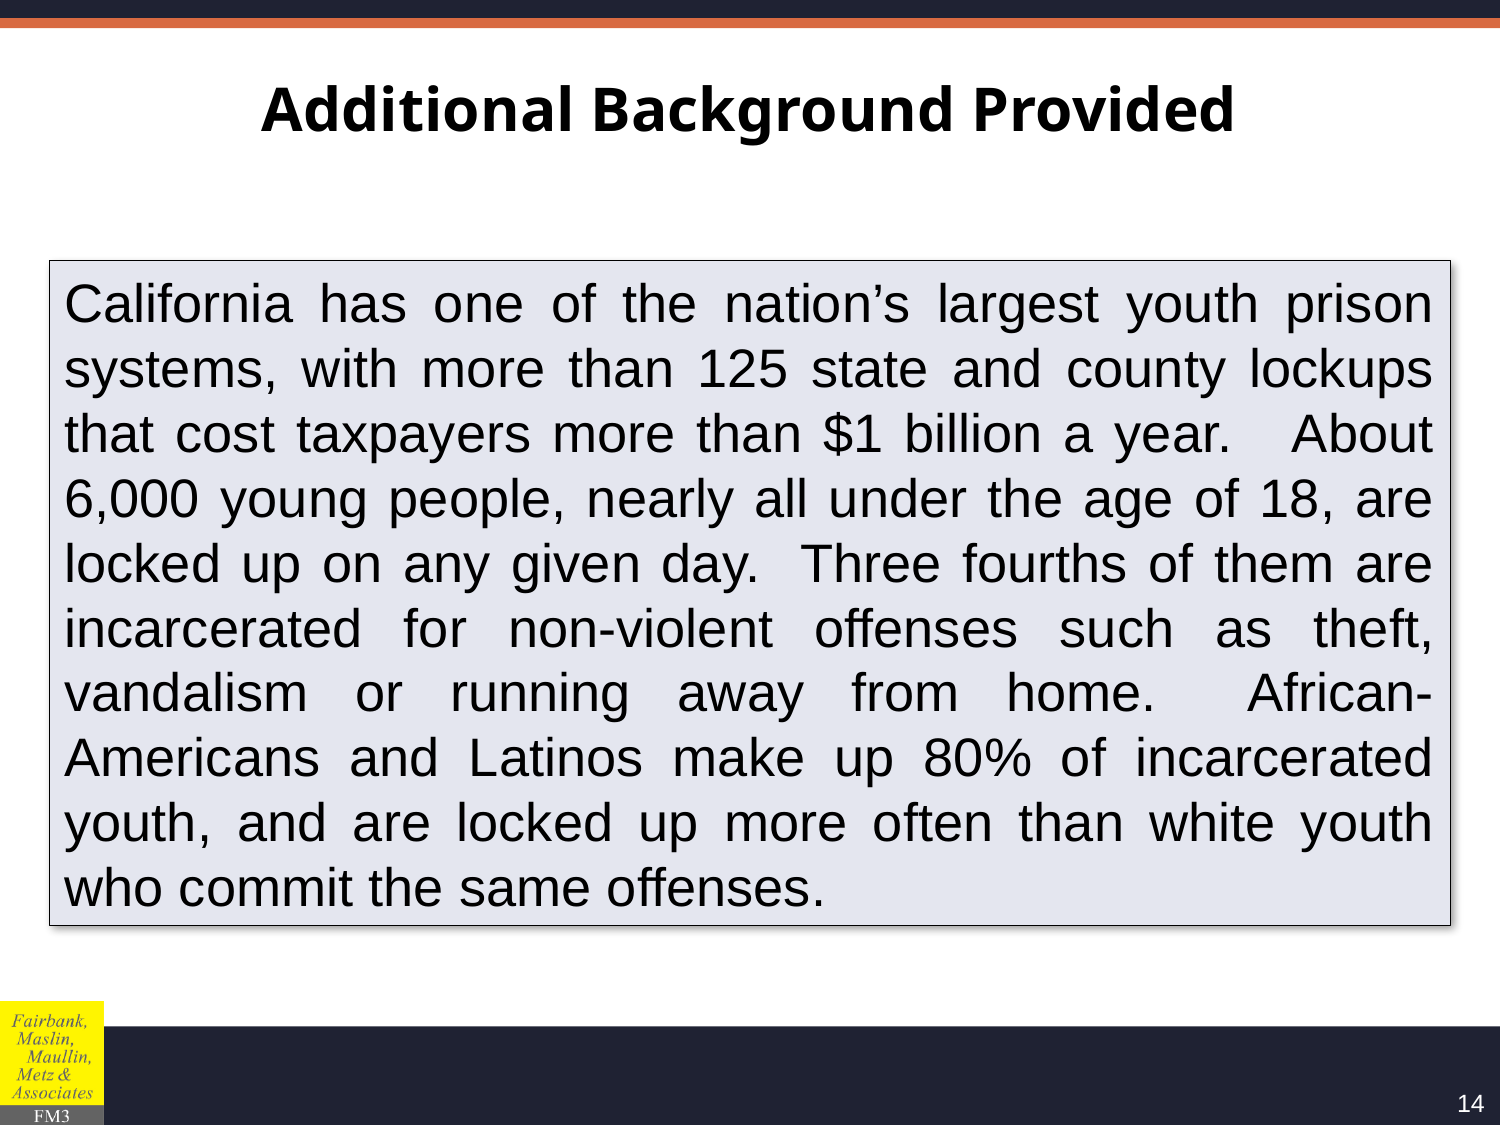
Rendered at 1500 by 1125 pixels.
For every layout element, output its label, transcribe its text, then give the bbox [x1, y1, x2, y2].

text_box California has one of the nation’s largest youth prison systems, with more than 125 state and county lockups that cost taxpayers more than $1 billion a year. About 6,000 young people, nearly all under the age of 18, are locked up on any given day. Three fourths of them are incarcerated for non-violent offenses such as theft, vandalism or running away from home. African-Americans and Latinos make up 80% of incarcerated youth, and are locked up more often than white youth who commit the same offenses. [49, 260, 1451, 926]
title Additional Background Provided [17, 63, 1483, 240]
picture [0, 1001, 104, 1125]
